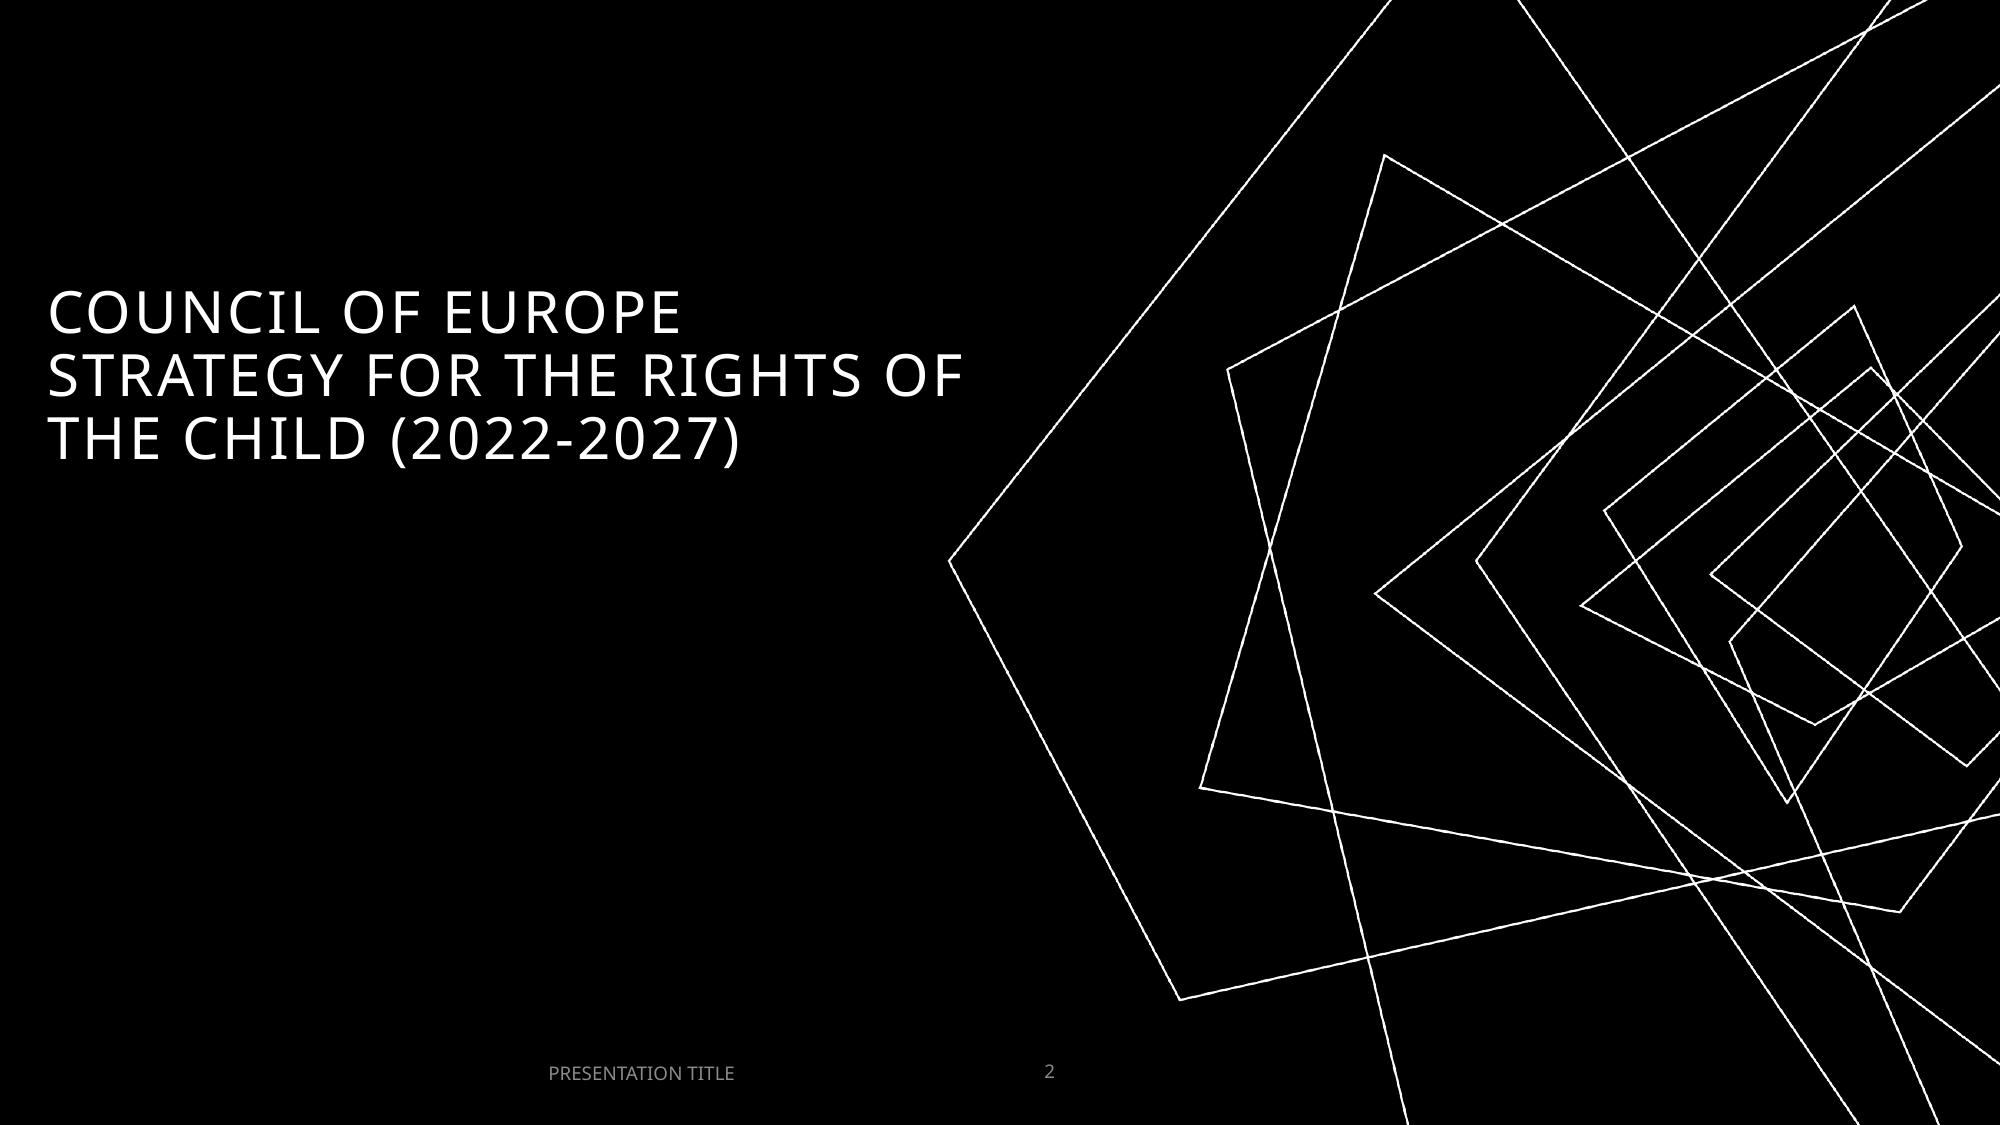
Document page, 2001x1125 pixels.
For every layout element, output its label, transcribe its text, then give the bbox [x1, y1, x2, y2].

picture [900, 0, 2000, 1125]
slide_number 2 [908, 1042, 1071, 1103]
title COUNCIL OF EUROPE STRATEGY FOR THE RIGHTS OF THE CHILD (2022-2027) [32, 122, 1041, 480]
footer PRESENTATION TITLE [437, 1042, 846, 1103]
